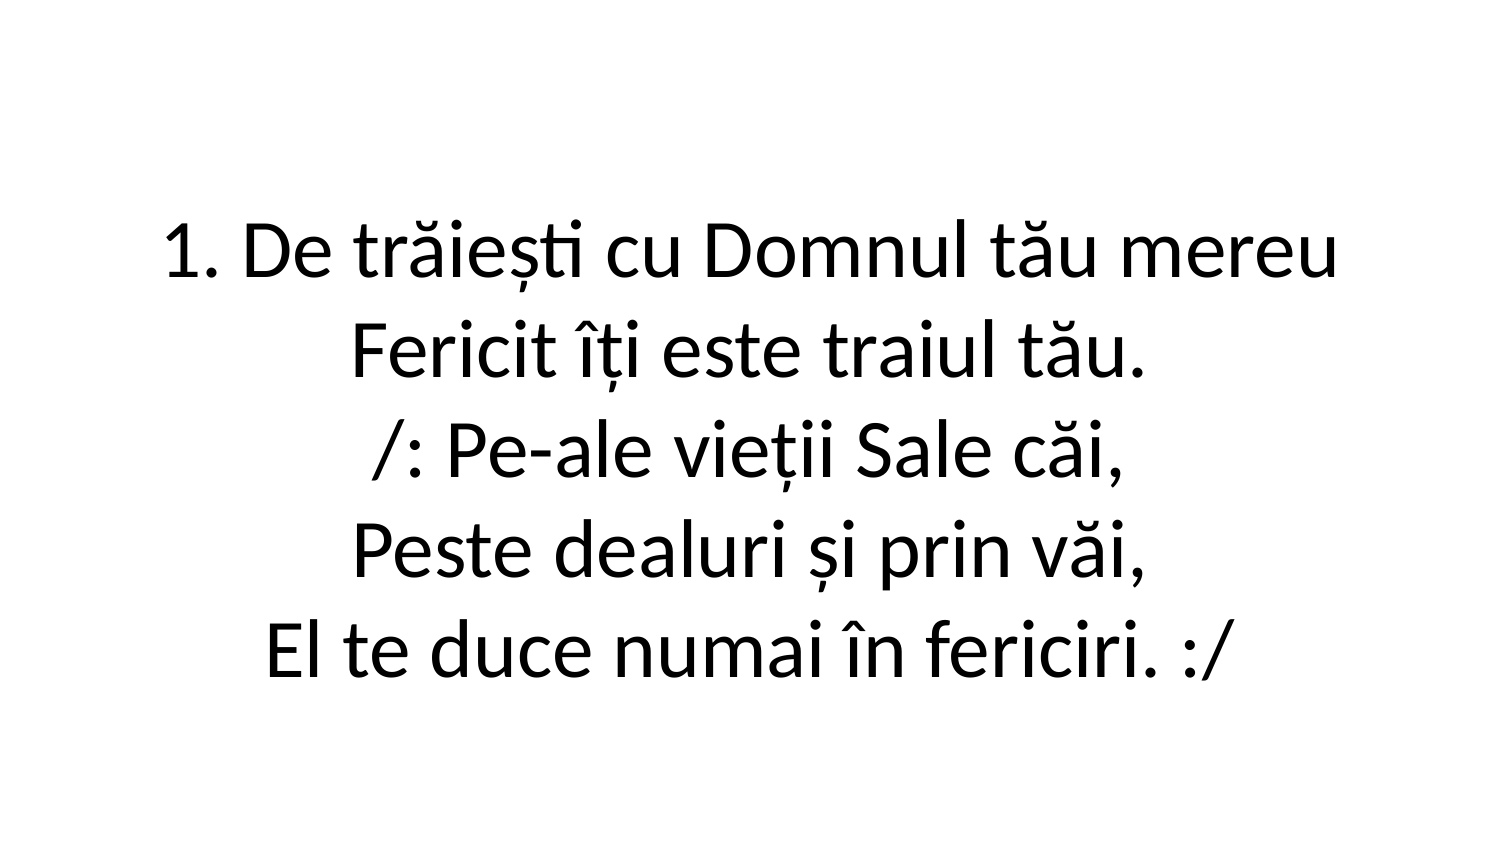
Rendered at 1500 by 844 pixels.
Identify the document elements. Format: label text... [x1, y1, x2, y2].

text_box 1. De trăiești cu Domnul tău mereu Fericit îți este traiul tău. /: Pe-ale vieții Sale căi, Peste dealuri și prin văi, El te duce numai în fericiri. :/ [144, 142, 1356, 702]
